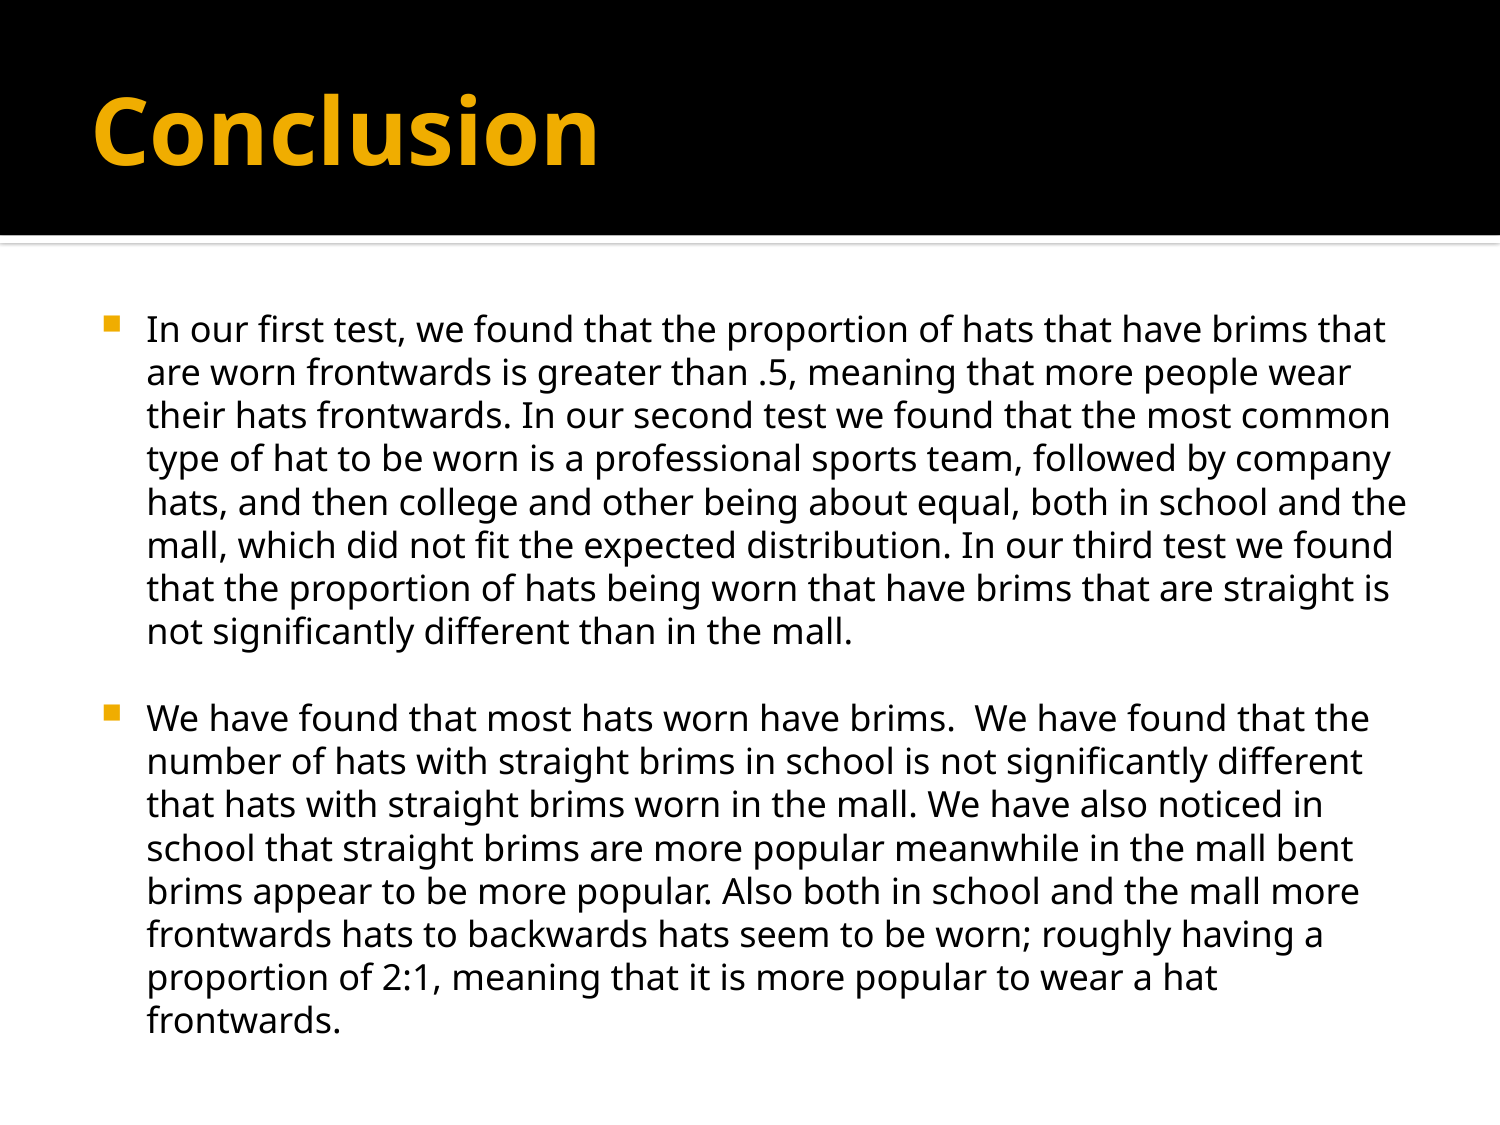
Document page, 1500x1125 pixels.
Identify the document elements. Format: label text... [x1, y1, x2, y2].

list In our first test, we found that the proportion of hats that have brims that are worn frontwards is greater than .5, meaning that more people wear their hats frontwards. In our second test we found that the most common type of hat to be worn is a professional sports team, followed by company hats, and then college and other being about equal, both in school and the mall, which did not fit the expected distribution. In our third test we found that the proportion of hats being worn that have brims that are straight is not significantly different than in the mall. We have found that most hats worn have brims. We have found that the number of hats with straight brims in school is not significantly different that hats with straight brims worn in the mall. We have also noticed in school that straight brims are more popular meanwhile in the mall bent brims appear to be more popular. Also both in school and the mall more frontwards hats to backwards hats seem to be worn; roughly having a proportion of 2:1, meaning that it is more popular to wear a hat frontwards. [75, 291, 1425, 1050]
title Conclusion [75, 25, 1425, 231]
